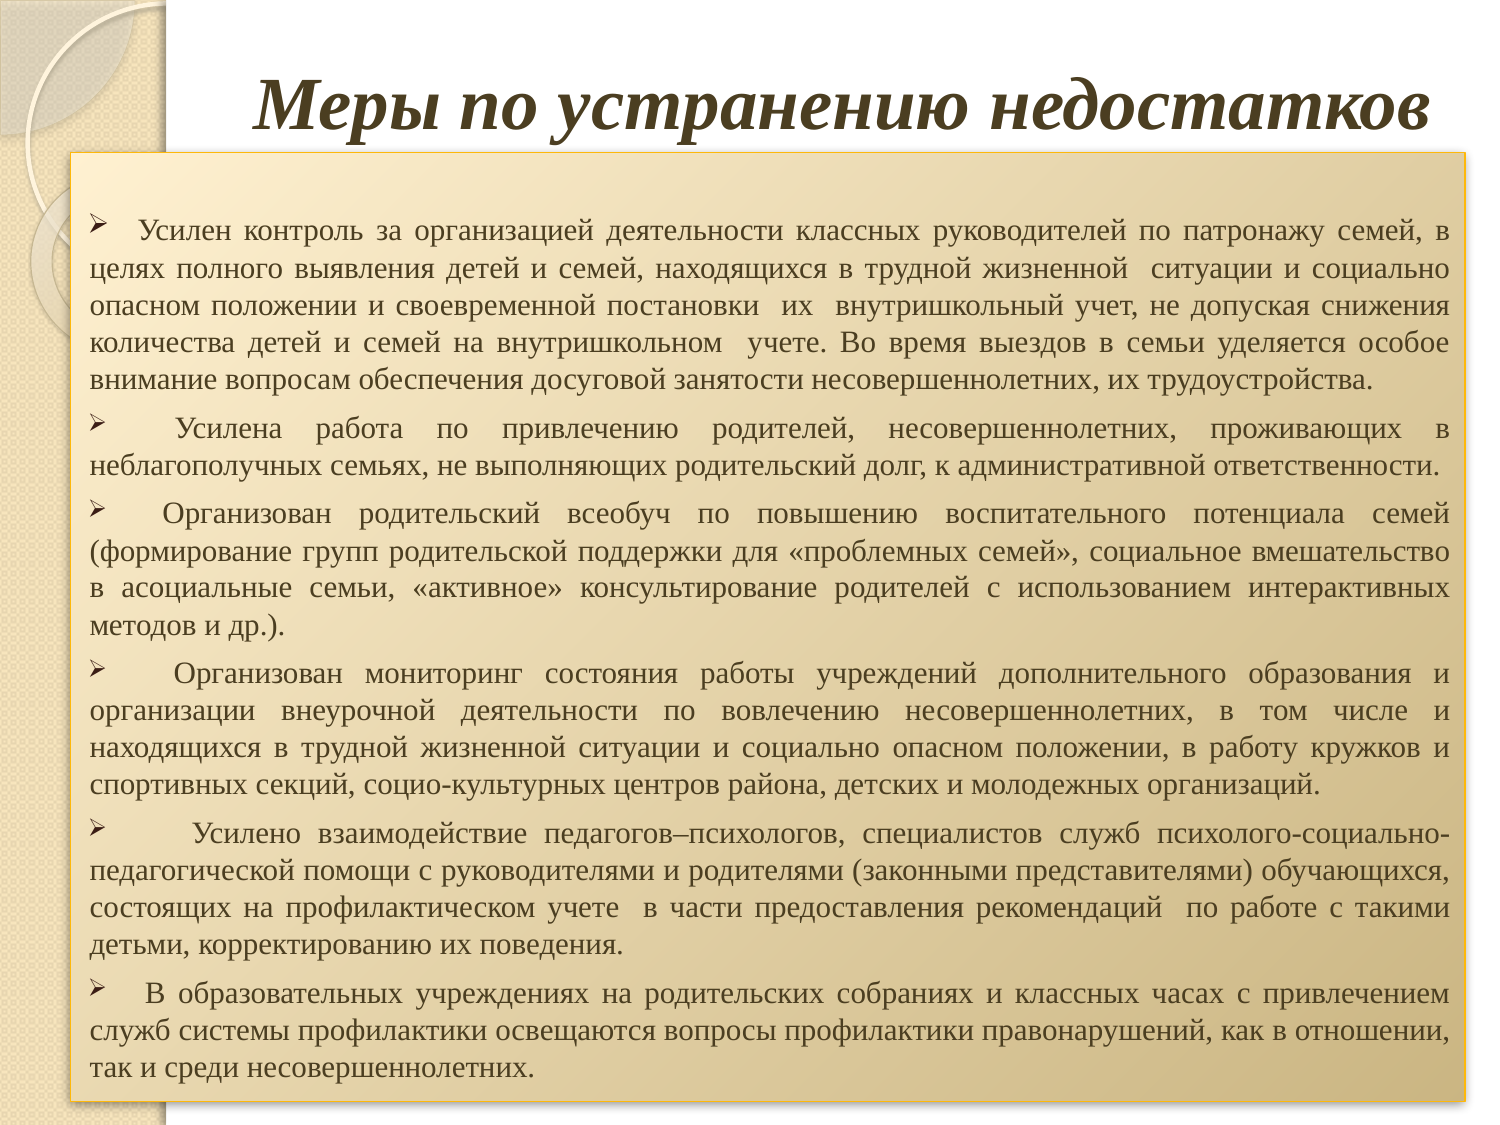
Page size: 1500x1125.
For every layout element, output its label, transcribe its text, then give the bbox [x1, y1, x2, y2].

subtitle Усилен контроль за организацией деятельности классных руководителей по патронажу семей, в целях полного выявления детей и семей, находящихся в трудной жизненной ситуации и социально опасном положении и своевременной постановки их внутришкольный учет, не допуская снижения количества детей и семей на внутришкольном учете. Во время выездов в семьи уделяется особое внимание вопросам обеспечения досуговой занятости несовершеннолетних, их трудоустройства. Усилена работа по привлечению родителей, несовершеннолетних, проживающих в неблагополучных семьях, не выполняющих родительский долг, к административной ответственности. Организован родительский всеобуч по повышению воспитательного потенциала семей (формирование групп родительской поддержки для «проблемных семей», социальное вмешательство в асоциальные семьи, «активное» консультирование родителей с использованием интерактивных методов и др.). Организован мониторинг состояния работы учреждений дополнительного образования и организации внеурочной деятельности по вовлечению несовершеннолетних, в том числе и находящихся в трудной жизненной ситуации и социально опасном положении, в работу кружков и спортивных секций, социо-культурных центров района, детских и молодежных организаций. Усилено взаимодействие педагогов–психологов, специалистов служб психолого-социально-педагогической помощи с руководителями и родителями (законными представителями) обучающихся, состоящих на профилактическом учете в части предоставления рекомендаций по работе с такими детьми, корректированию их поведения. В образовательных учреждениях на родительских собраниях и классных часах с привлечением служб системы профилактики освещаются вопросы профилактики правонарушений, как в отношении, так и среди несовершеннолетних. [70, 152, 1466, 1102]
title Меры по устранению недостатков [233, 21, 1452, 148]
